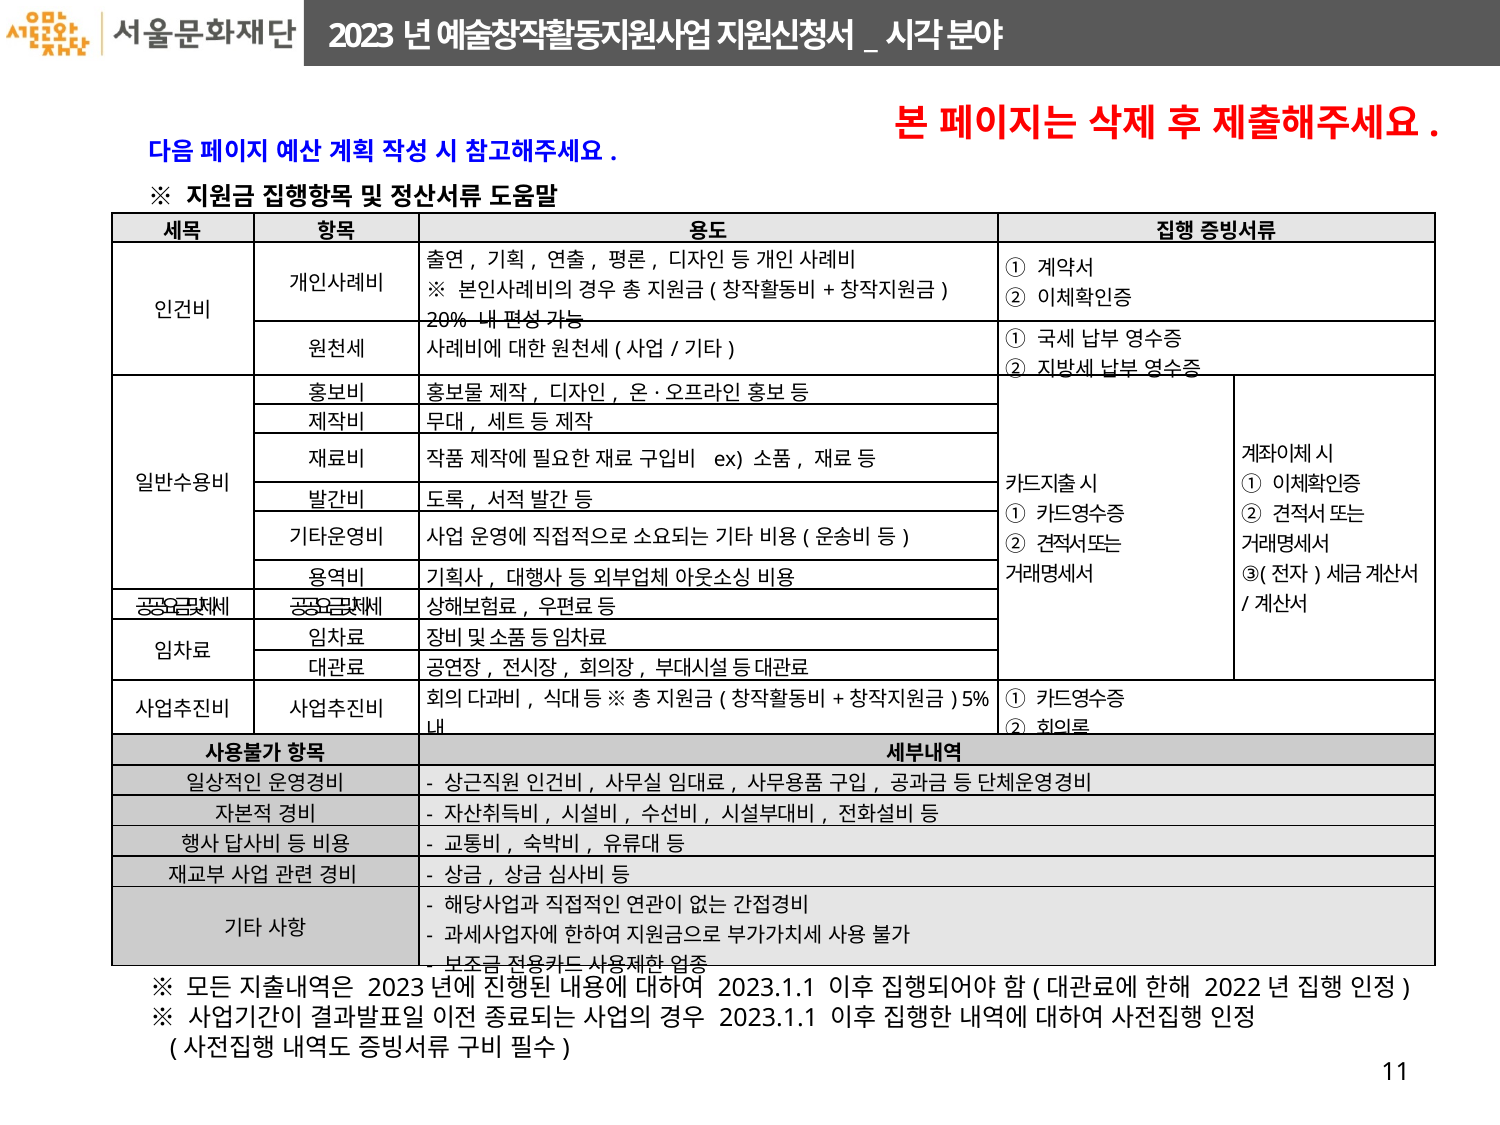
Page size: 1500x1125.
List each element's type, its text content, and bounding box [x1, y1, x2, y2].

table_header 세목 [113, 214, 253, 241]
table_cell 사용불가 항목 [113, 735, 418, 764]
table_cell - 교통비, 숙박비, 유류대 등 [420, 826, 1434, 855]
table_header 용도 [420, 214, 997, 241]
table_cell - 상근직원 인건비, 사무실 임대료, 사무용품 구입, 공과금 등 단체운영경비 [420, 766, 1434, 794]
table_header 항목 [255, 219, 418, 241]
table_cell 원천세 [255, 322, 418, 374]
table_cell 대관료 [255, 651, 418, 679]
slide_number 11 [1074, 1069, 1425, 1103]
table_cell 인건비 [113, 243, 253, 374]
table_cell 행사 답사비 등 비용 [113, 826, 418, 855]
table_cell 계좌이체 시 ① 이체확인증 ② 견적서 또는 거래명세서 ③(전자)세금 계산서/계산서 [1235, 376, 1434, 679]
table_cell - 해당사업과 직접적인 연관이 없는 간접경비 - 과세사업자에 한하여 지원금으로 부가가치세 사용 불가 - 보조금 전용카드 사용제한 업종 [420, 887, 1434, 965]
table_cell 사업 운영에 직접적으로 소요되는 기타 비용(운송비 등) [420, 512, 997, 559]
table_cell 재교부 사업 관련 경비 [113, 857, 418, 886]
text_box ※ 모든 지출내역은 2023년에 진행된 내용에 대하여 2023.1.1 이후 집행되어야 함(대관료에 한해 2022년 집행 인정) ※ 사업기간이 결과발표일 이전 종료되는 사업의 경우 2023.1.1 이후 집행한 내역에 대하여 사전집행 인정 (사전집행 내역도 증빙서류 구비 필수) [135, 966, 1425, 1069]
table_cell 재료비 [255, 434, 418, 481]
table_cell 도록, 서적 발간 등 [420, 483, 997, 510]
table_cell ① 국세 납부 영수증 ② 지방세 납부 영수증 [999, 322, 1434, 374]
table_cell 카드지출 시 ① 카드영수증 ② 견적서 또는 거래명세서 [999, 376, 1233, 679]
table_cell 공공요금 및 제세 [255, 590, 418, 618]
table_cell 홍보물 제작, 디자인, 온·오프라인 홍보 등 [420, 376, 997, 403]
table_cell 세부내역 [420, 735, 1434, 764]
text_box 본 페이지는 삭제 후 제출해주세요. [880, 91, 1455, 152]
table_cell - 자산취득비, 시설비, 수선비, 시설부대비, 전화설비 등 [420, 796, 1434, 825]
table_cell 사업추진비 [113, 681, 253, 733]
table_cell 기타운영비 [255, 512, 418, 559]
table_cell ① 카드영수증 ② 회의록 [999, 681, 1434, 733]
table_cell 공연장, 전시장, 회의장, 부대시설 등 대관료 [420, 651, 997, 679]
table_cell 임차료 [113, 620, 253, 679]
table_cell 무대, 세트 등 제작 [420, 405, 997, 432]
table_cell 회의 다과비, 식대 등 ※ 총 지원금(창작활동비+창작지원금) 5% 내 [420, 681, 997, 733]
table_cell 사업추진비 [255, 681, 418, 733]
table_cell 임차료 [255, 620, 418, 649]
table_cell 작품 제작에 필요한 재료 구입비 ex) 소품, 재료 등 [420, 434, 997, 481]
table_cell 기타 사항 [113, 887, 418, 965]
table_cell 자본적 경비 [113, 796, 418, 825]
table_cell 기획사, 대행사 등 외부업체 아웃소싱 비용 [420, 561, 997, 588]
table_header 집행 증빙서류 [999, 214, 1434, 241]
table_cell 사례비에 대한 원천세(사업/기타) [420, 322, 997, 374]
table_cell 홍보비 [255, 376, 418, 403]
table_cell 상해보험료, 우편료 등 [420, 590, 997, 618]
table_cell ① 계약서 ② 이체확인증 [999, 243, 1434, 320]
table_cell 출연, 기획, 연출, 평론, 디자인 등 개인 사례비 ※ 본인사례비의 경우 총 지원금(창작활동비+창작지원금) 20% 내 편성 가능 [420, 243, 997, 320]
table_cell 일상적인 운영경비 [113, 766, 418, 794]
table_cell 장비 및 소품 등 임차료 [420, 620, 997, 649]
picture [6, 6, 298, 61]
table_cell 발간비 [255, 483, 418, 510]
table_cell 용역비 [255, 561, 418, 588]
table_cell 제작비 [255, 405, 418, 432]
table_cell 개인사례비 [255, 243, 418, 320]
text_box 다음 페이지 예산 계획 작성 시 참고해주세요. ※ 지원금 집행항목 및 정산서류 도움말 [133, 113, 633, 219]
table_cell 공공요금 및 제세 [113, 590, 253, 618]
table_cell 일반수용비 [113, 376, 253, 588]
table_cell - 상금, 상금 심사비 등 [420, 857, 1434, 886]
